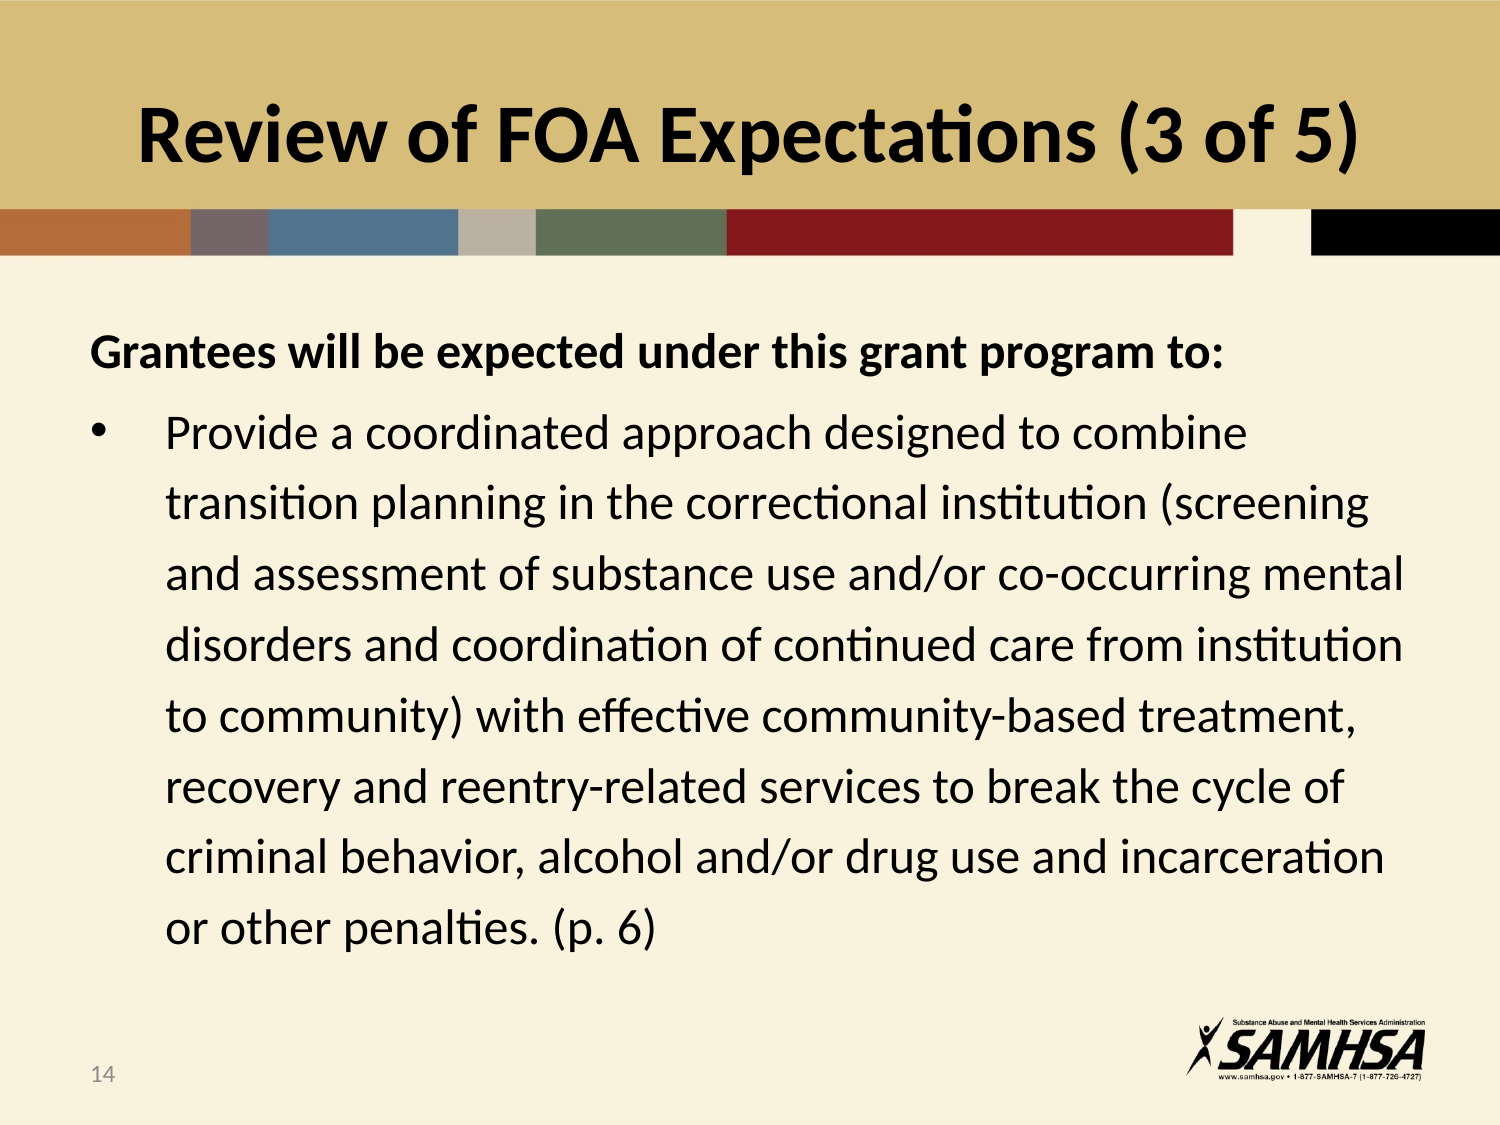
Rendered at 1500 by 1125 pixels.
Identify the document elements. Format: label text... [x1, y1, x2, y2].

list Grantees will be expected under this grant program to: Provide a coordinated approach designed to combine transition planning in the correctional institution (screening and assessment of substance use and/or co-occurring mental disorders and coordination of continued care from institution to community) with effective community-based treatment, recovery and reentry-related services to break the cycle of criminal behavior, alcohol and/or drug use and incarceration or other penalties. (p. 6) [74, 299, 1426, 1006]
picture [0, 0, 1500, 1125]
slide_number 14 [75, 1042, 425, 1103]
title Review of FOA Expectations (3 of 5) [74, 44, 1426, 213]
